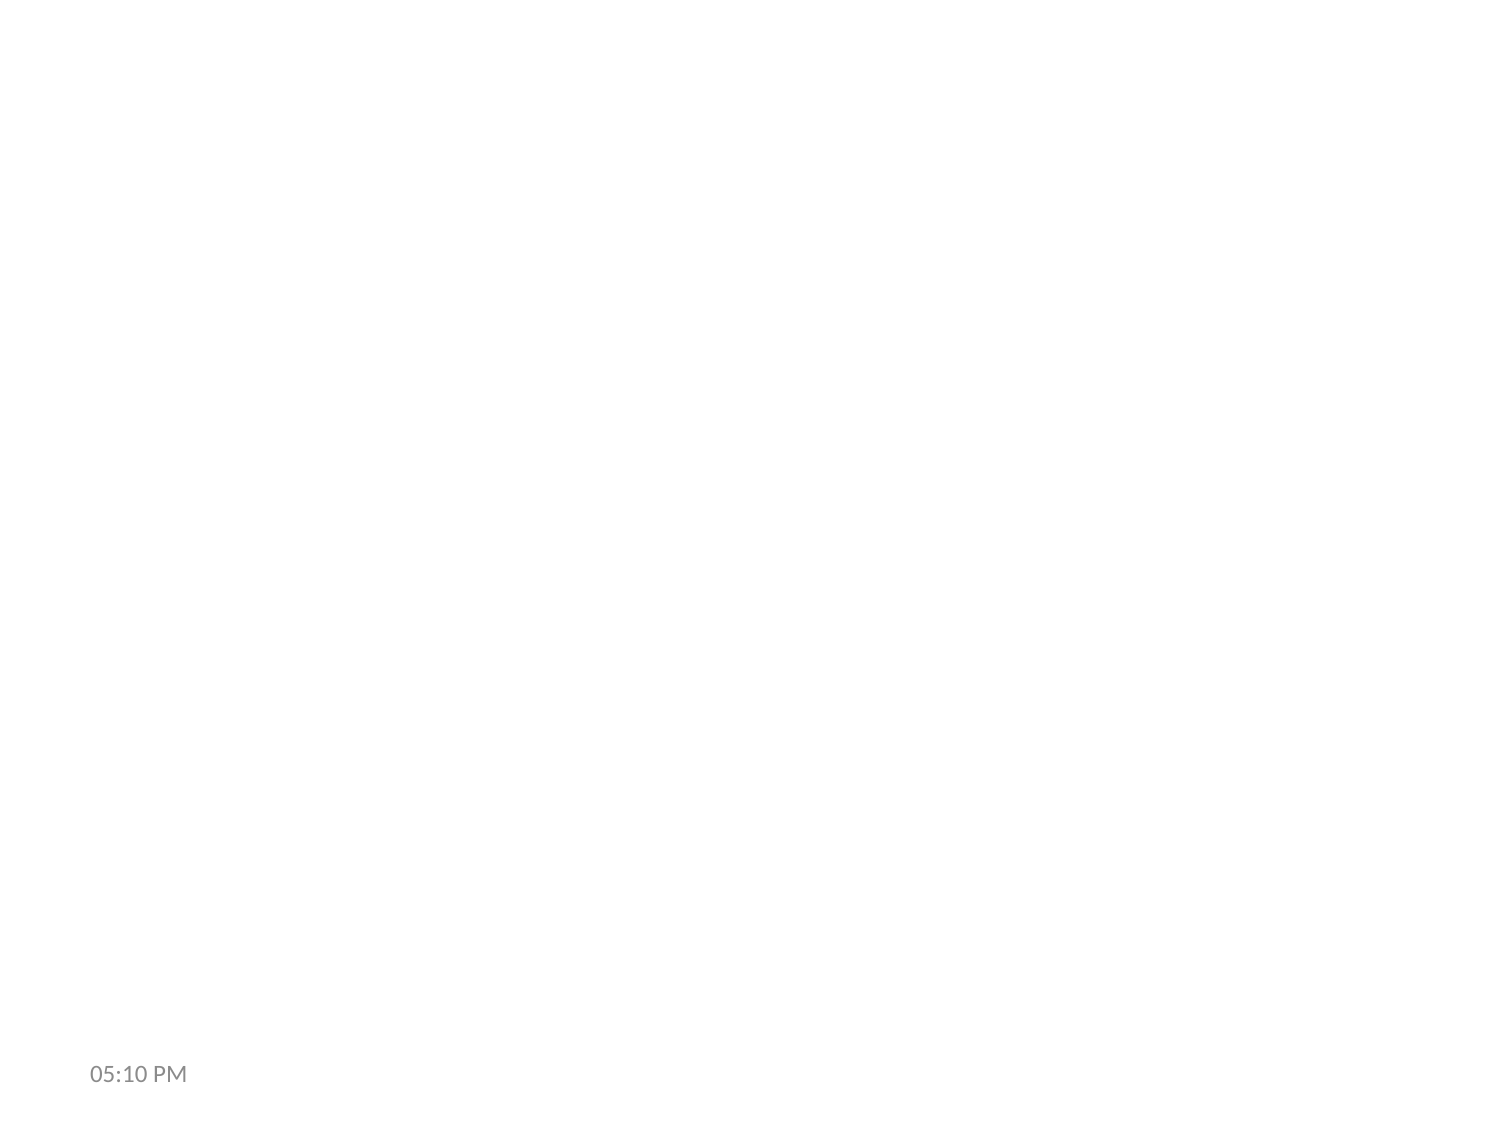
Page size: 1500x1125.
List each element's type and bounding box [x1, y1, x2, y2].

slide_number [75, 1042, 425, 1103]
